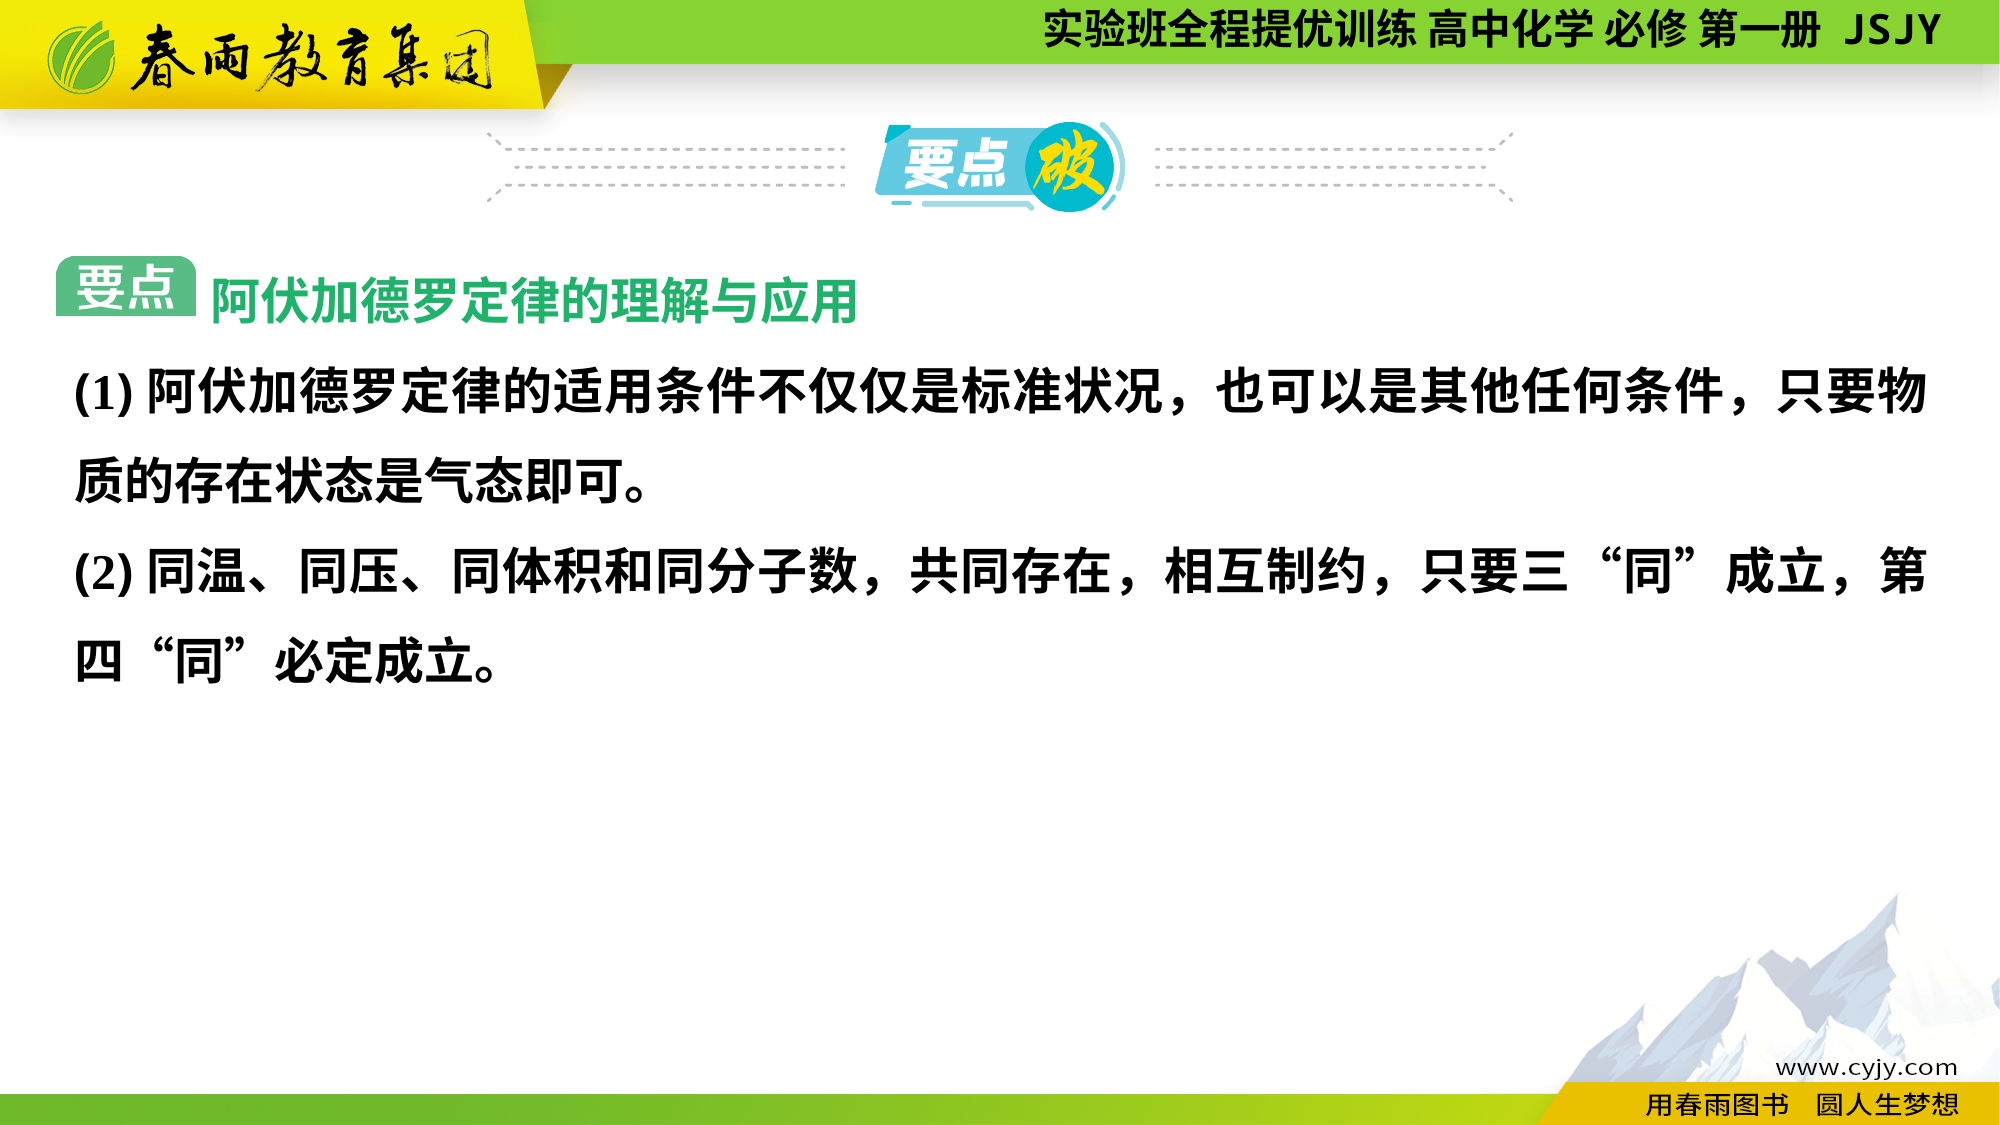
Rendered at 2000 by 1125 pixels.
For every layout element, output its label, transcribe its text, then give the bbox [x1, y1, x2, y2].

list 阿伏加德罗定律的理解与应用 (1)阿伏加德罗定律的适用条件不仅仅是标准状况，也可以是其他任何条件，只要物质的存在状态是气态即可。 (2)同温、同压、同体积和同分子数，共同存在，相互制约，只要三“同”成立，第四“同”必定成立。 [59, 232, 1944, 702]
picture [0, 0, 2000, 1125]
